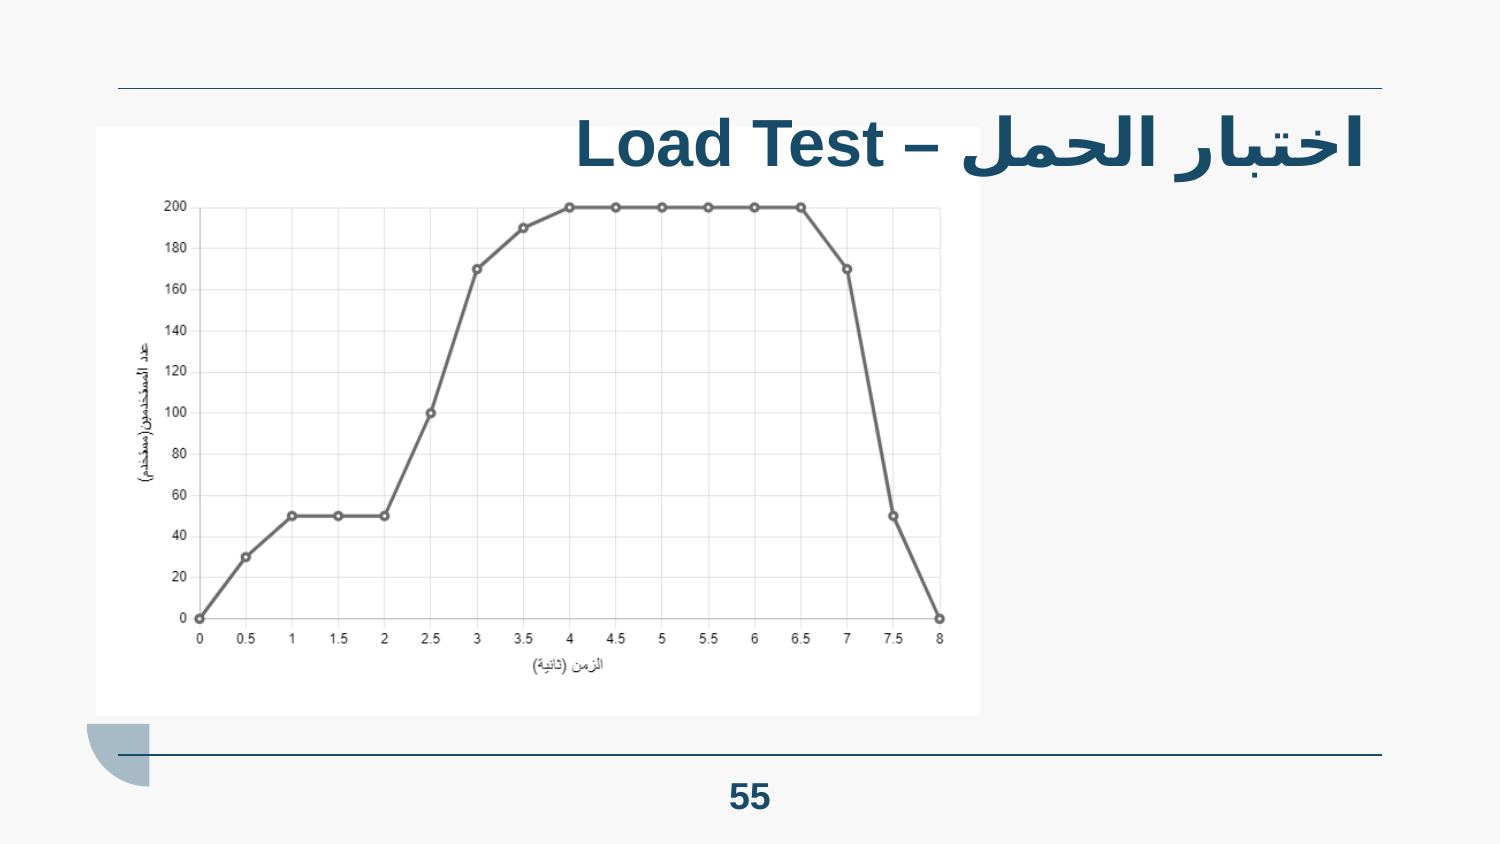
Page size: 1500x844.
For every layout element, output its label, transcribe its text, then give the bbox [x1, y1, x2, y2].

picture [96, 127, 980, 717]
text_box 55 [698, 758, 801, 831]
title اختبار الحمل – Load Test [118, 85, 1382, 170]
